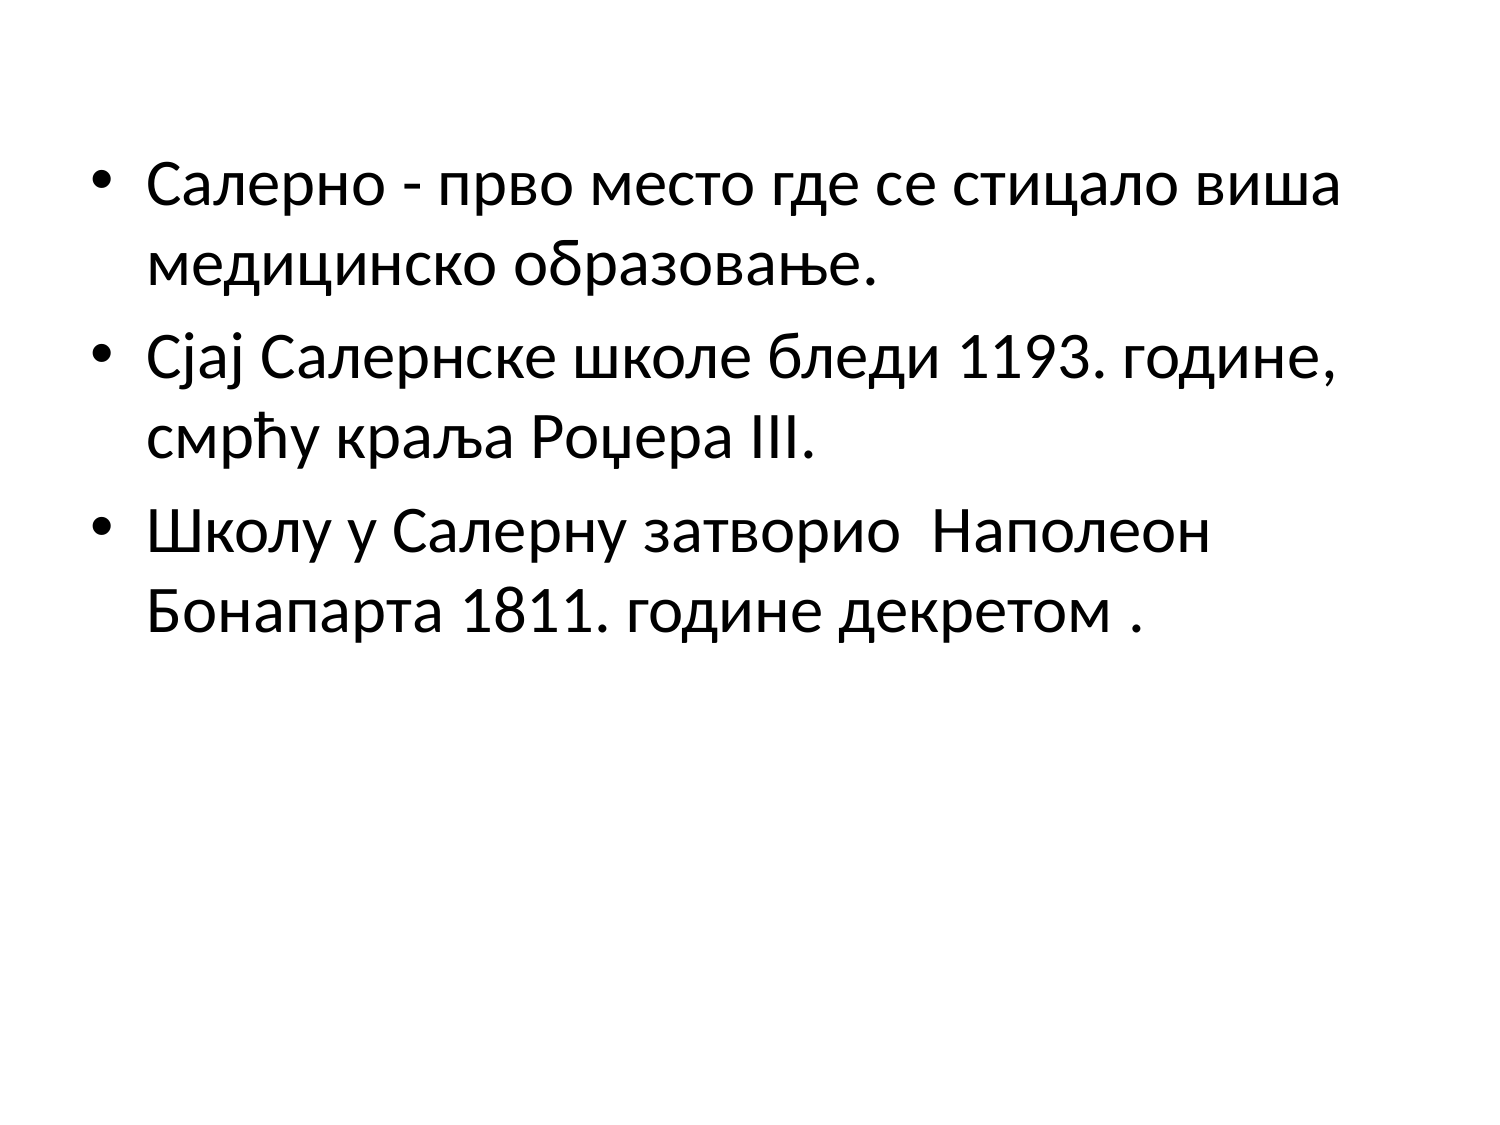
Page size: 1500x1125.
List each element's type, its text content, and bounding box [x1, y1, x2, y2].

list Салерно - прво место где се стицало виша медицинско образовање. Сјај Салернске школе бледи 1193. године, смрћу краља Роџера III. Школу у Салерну затворио Наполеон Бонапарта 1811. године декретом . [75, 37, 1425, 1005]
